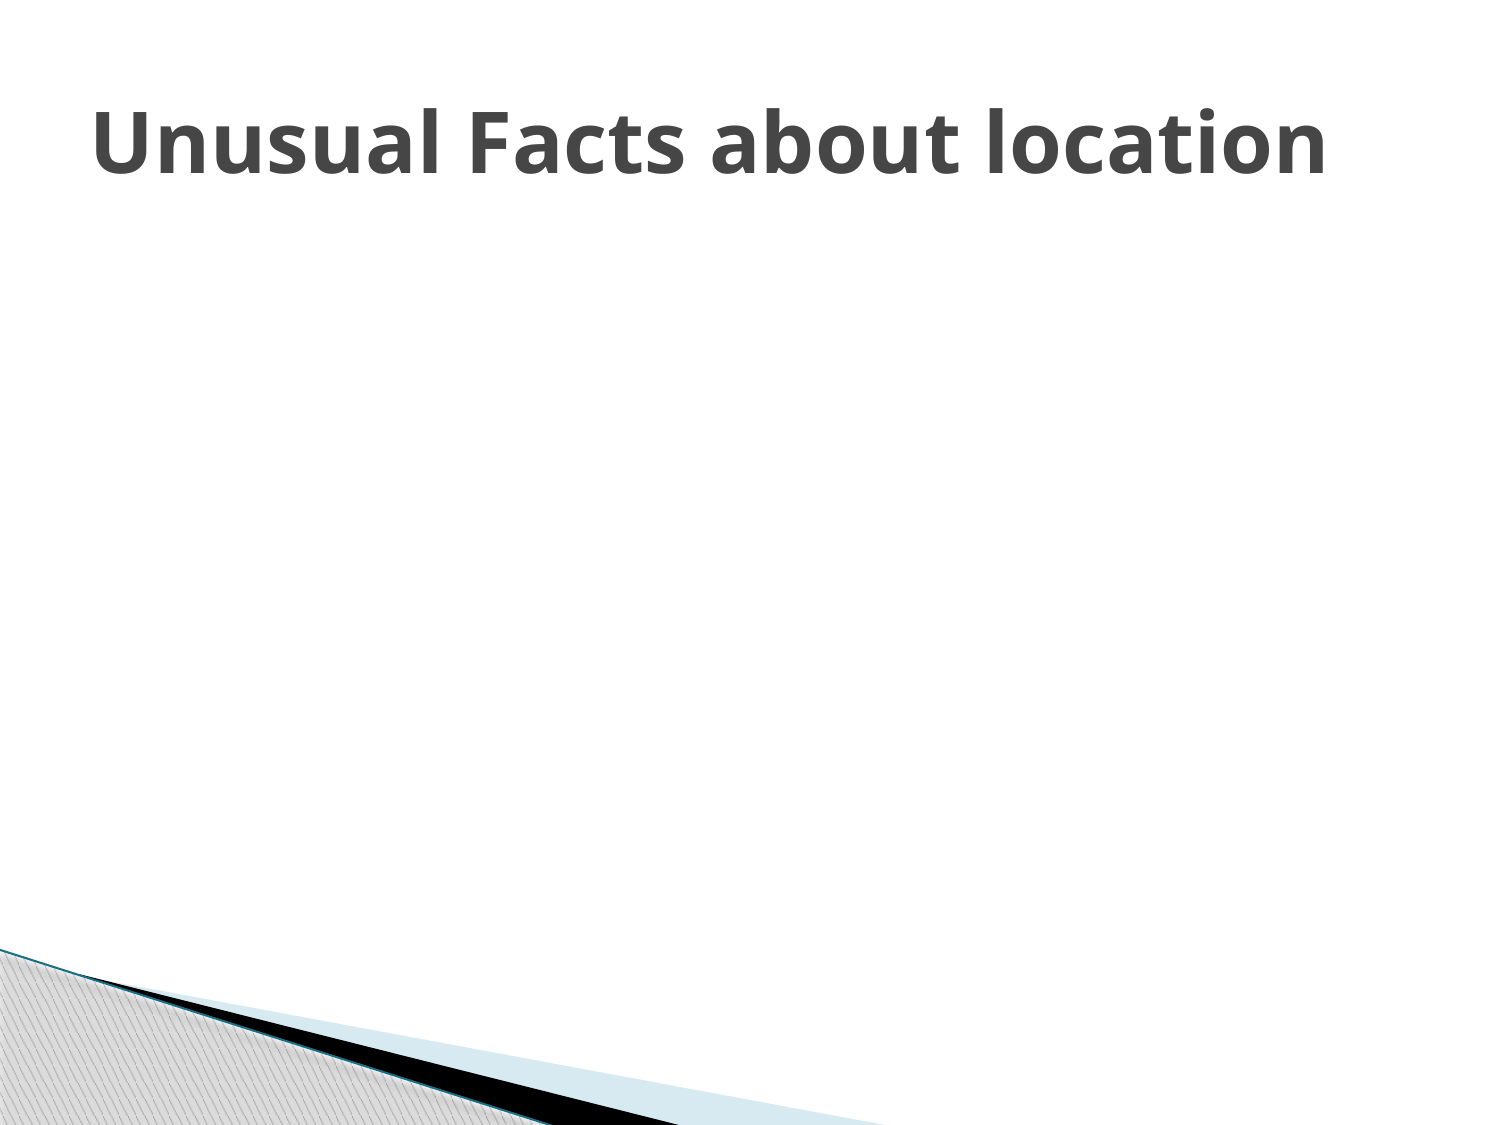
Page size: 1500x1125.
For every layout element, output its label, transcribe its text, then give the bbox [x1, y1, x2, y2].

title Unusual Facts about location [75, 45, 1425, 233]
